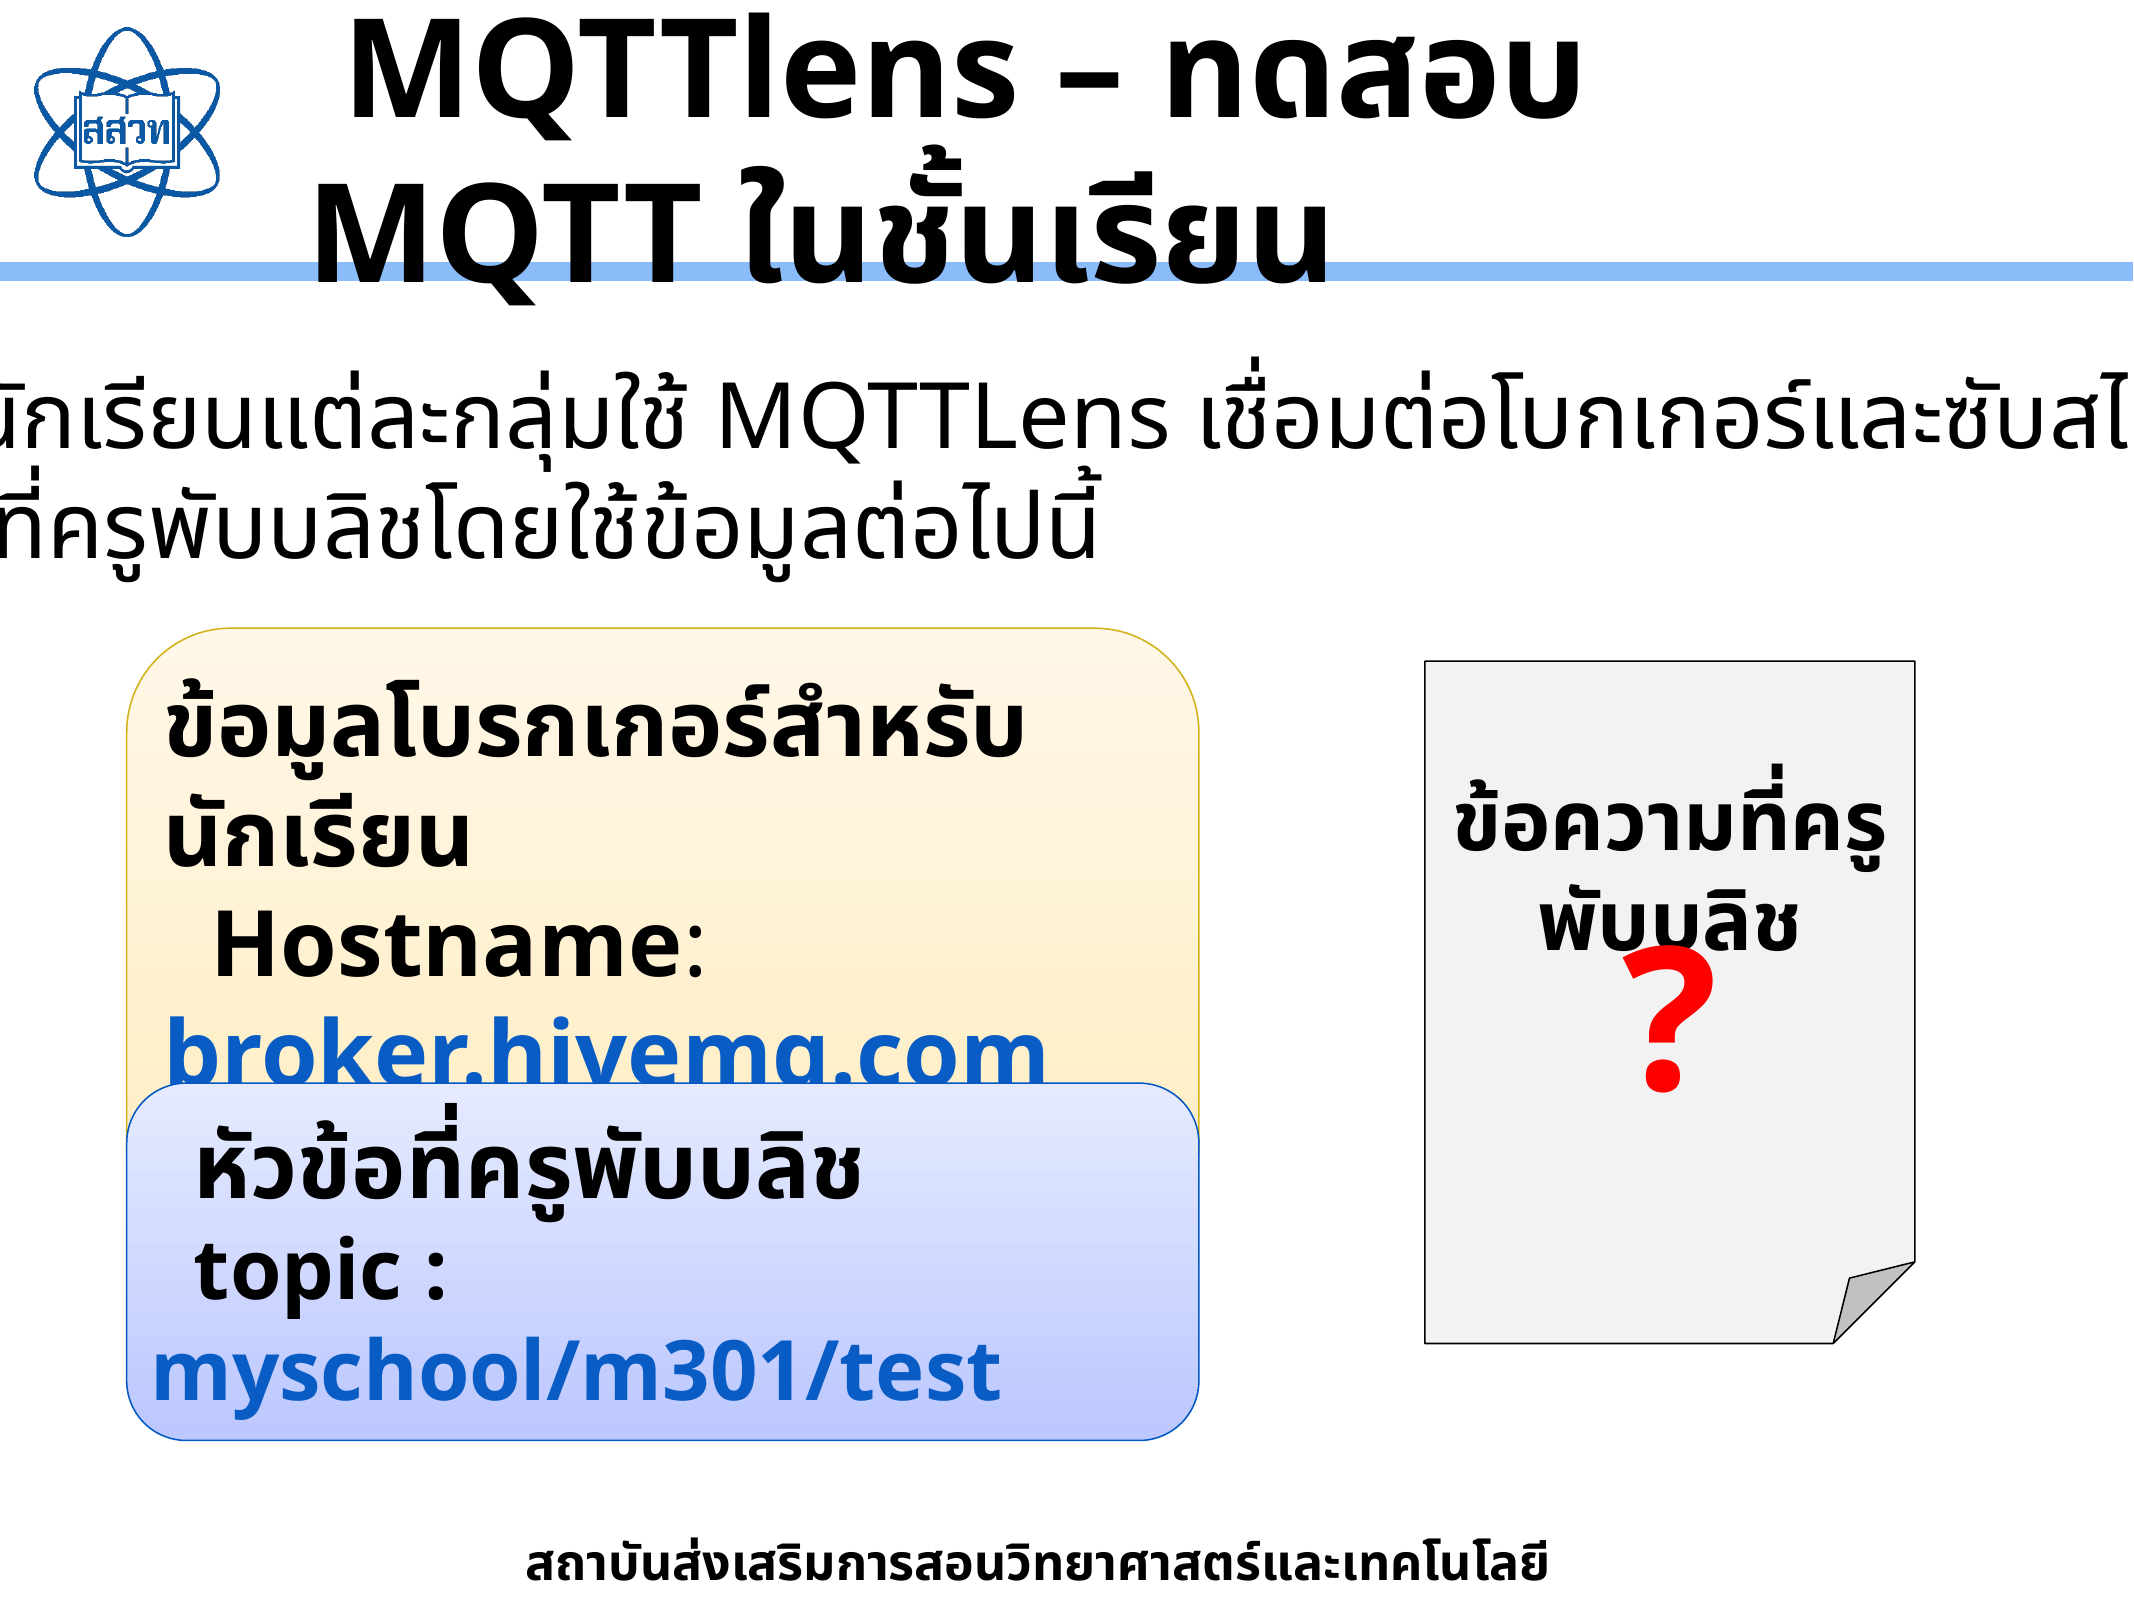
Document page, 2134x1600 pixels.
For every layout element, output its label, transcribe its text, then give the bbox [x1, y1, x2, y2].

text_box ข้อความที่ครูพับบลิช [1424, 660, 1916, 1345]
text_box ? [1613, 882, 1726, 1140]
text_box ข้อมูลโบรกเกอร์สำหรับนักเรียน Hostname: broker.hivemq.com Port : 1883 (tcp) [125, 627, 1200, 1141]
text_box หัวข้อที่ครูพับบลิช topic : myschool/m301/test [125, 1082, 1200, 1442]
text_box สถาบันส่งเสริมการสอนวิทยาศาสตร์และเทคโนโลยี [74, 1522, 2002, 1589]
text_box MQTTlens – ทดสอบ MQTT ในชั้นเรียน [298, 0, 2002, 269]
text_box ให้นักเรียนแต่ละกลุ่มใช้ MQTTLens เชื่อมต่อโบกเกอร์และซับสไครบ์ หัวข้อที่ครูพับบลิชโดยใช้ข้อมูลต่อไปนี้ [0, 348, 2134, 586]
picture [33, 27, 220, 237]
text_box MQTTlens – ทดสอบ MQTT ในชั้นเรียน [298, 274, 2002, 318]
